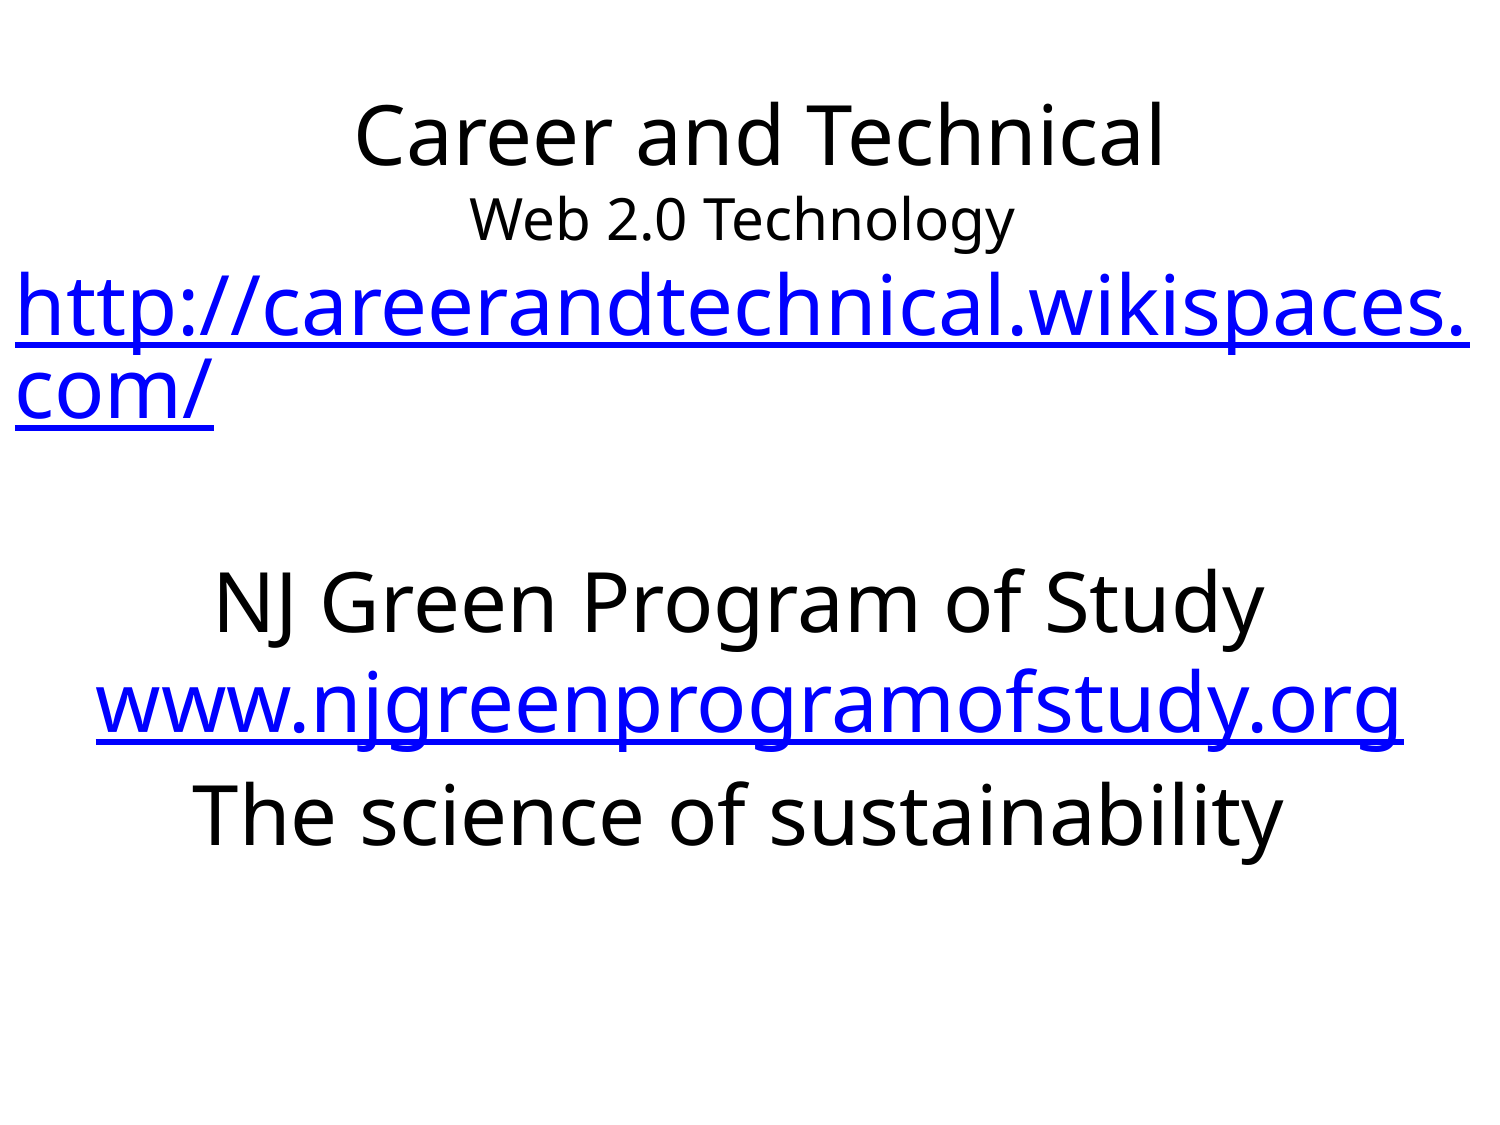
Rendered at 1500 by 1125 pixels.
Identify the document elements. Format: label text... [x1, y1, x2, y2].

text_box Career and Technical Web 2.0 Technology http://careerandtechnical.wikispaces.com/ NJ Green Program of Study www.njgreenprogramofstudy.org The science of sustainability [0, 74, 1500, 1087]
